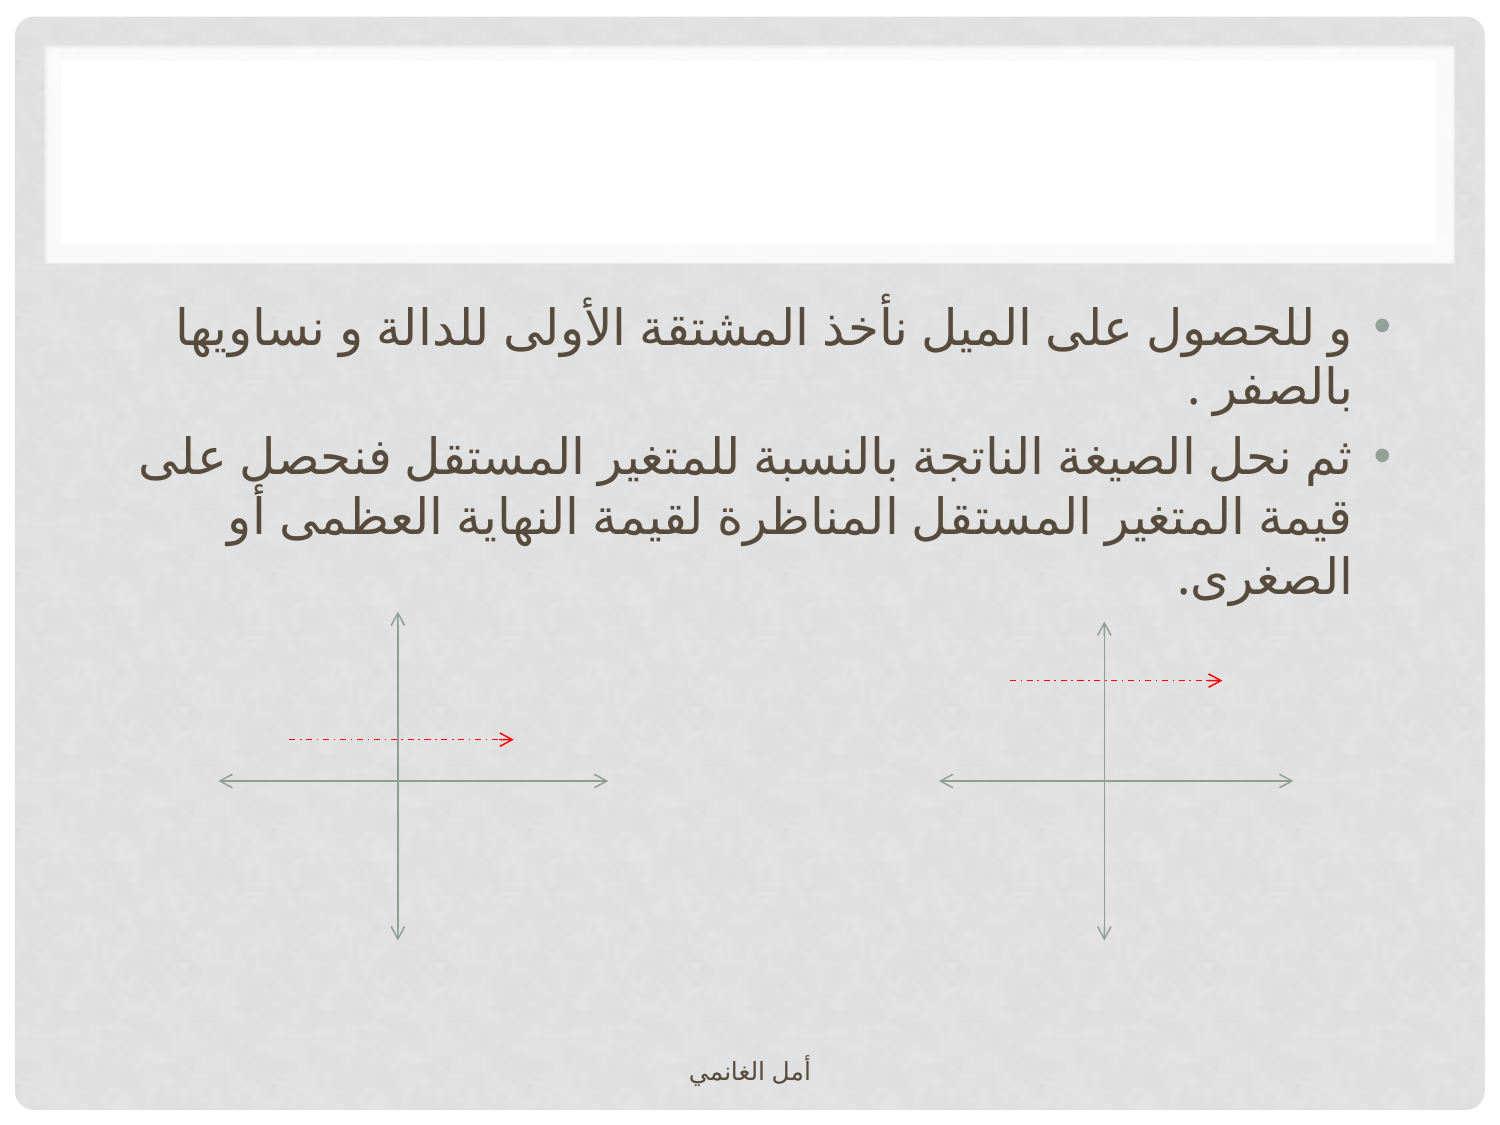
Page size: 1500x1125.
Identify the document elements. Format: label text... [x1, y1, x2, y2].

footer أمل الغانمي [512, 1042, 988, 1103]
list و للحصول على الميل نأخذ المشتقة الأولى للدالة و نساويها بالصفر . ثم نحل الصيغة الناتجة بالنسبة للمتغير المستقل فنحصل على قيمة المتغير المستقل المناظرة لقيمة النهاية العظمى أو الصغرى. [75, 287, 1425, 1005]
